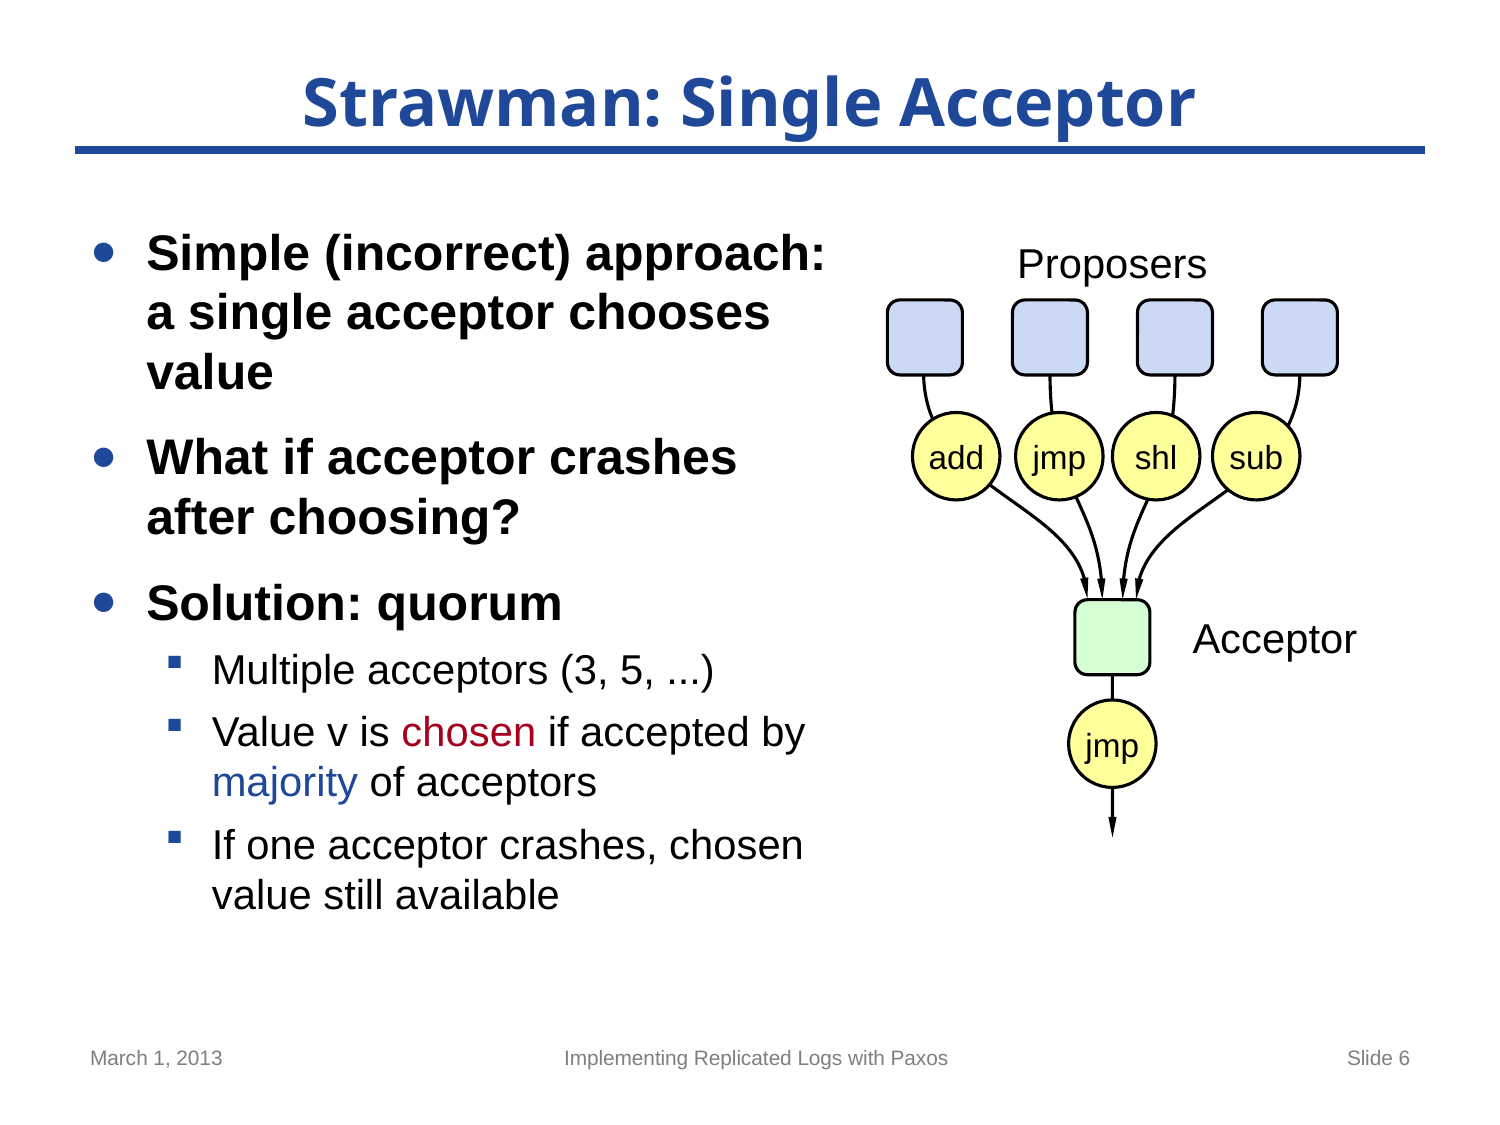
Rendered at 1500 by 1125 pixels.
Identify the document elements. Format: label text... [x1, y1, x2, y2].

text_box [1135, 297, 1215, 378]
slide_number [75, 1037, 425, 1103]
text_box Proposers [1012, 236, 1213, 288]
text_box [1072, 597, 1153, 677]
text_box jmp [1013, 410, 1106, 503]
text_box shl [1110, 410, 1203, 503]
text_box [1135, 485, 1228, 600]
text_box [1260, 297, 1340, 378]
text_box [921, 374, 950, 418]
text_box [1075, 498, 1106, 600]
text_box Acceptor [1175, 611, 1375, 663]
text_box [1010, 297, 1090, 378]
text_box jmp [1066, 698, 1108, 790]
text_box sub [1210, 410, 1303, 503]
text_box [1272, 374, 1302, 425]
text_box [1166, 374, 1178, 414]
text_box [1119, 501, 1149, 600]
text_box [990, 476, 1089, 599]
slide_number Slide 6 [1074, 1037, 1425, 1103]
title Strawman: Single Acceptor [75, 50, 1425, 150]
footer Implementing Replicated Logs with Paxos [474, 1037, 1038, 1103]
text_box add [910, 410, 1003, 503]
text_box [885, 297, 965, 378]
text_box [1047, 374, 1059, 411]
list Simple (incorrect) approach: a single acceptor chooses value What if acceptor crashes after choosing? Solution: quorum Multiple acceptors (3, 5, ...) Value v is chosen if accepted by majority of acceptors If one acceptor crashes, chosen value still available [75, 212, 850, 1000]
text_box jmp [1116, 698, 1159, 790]
